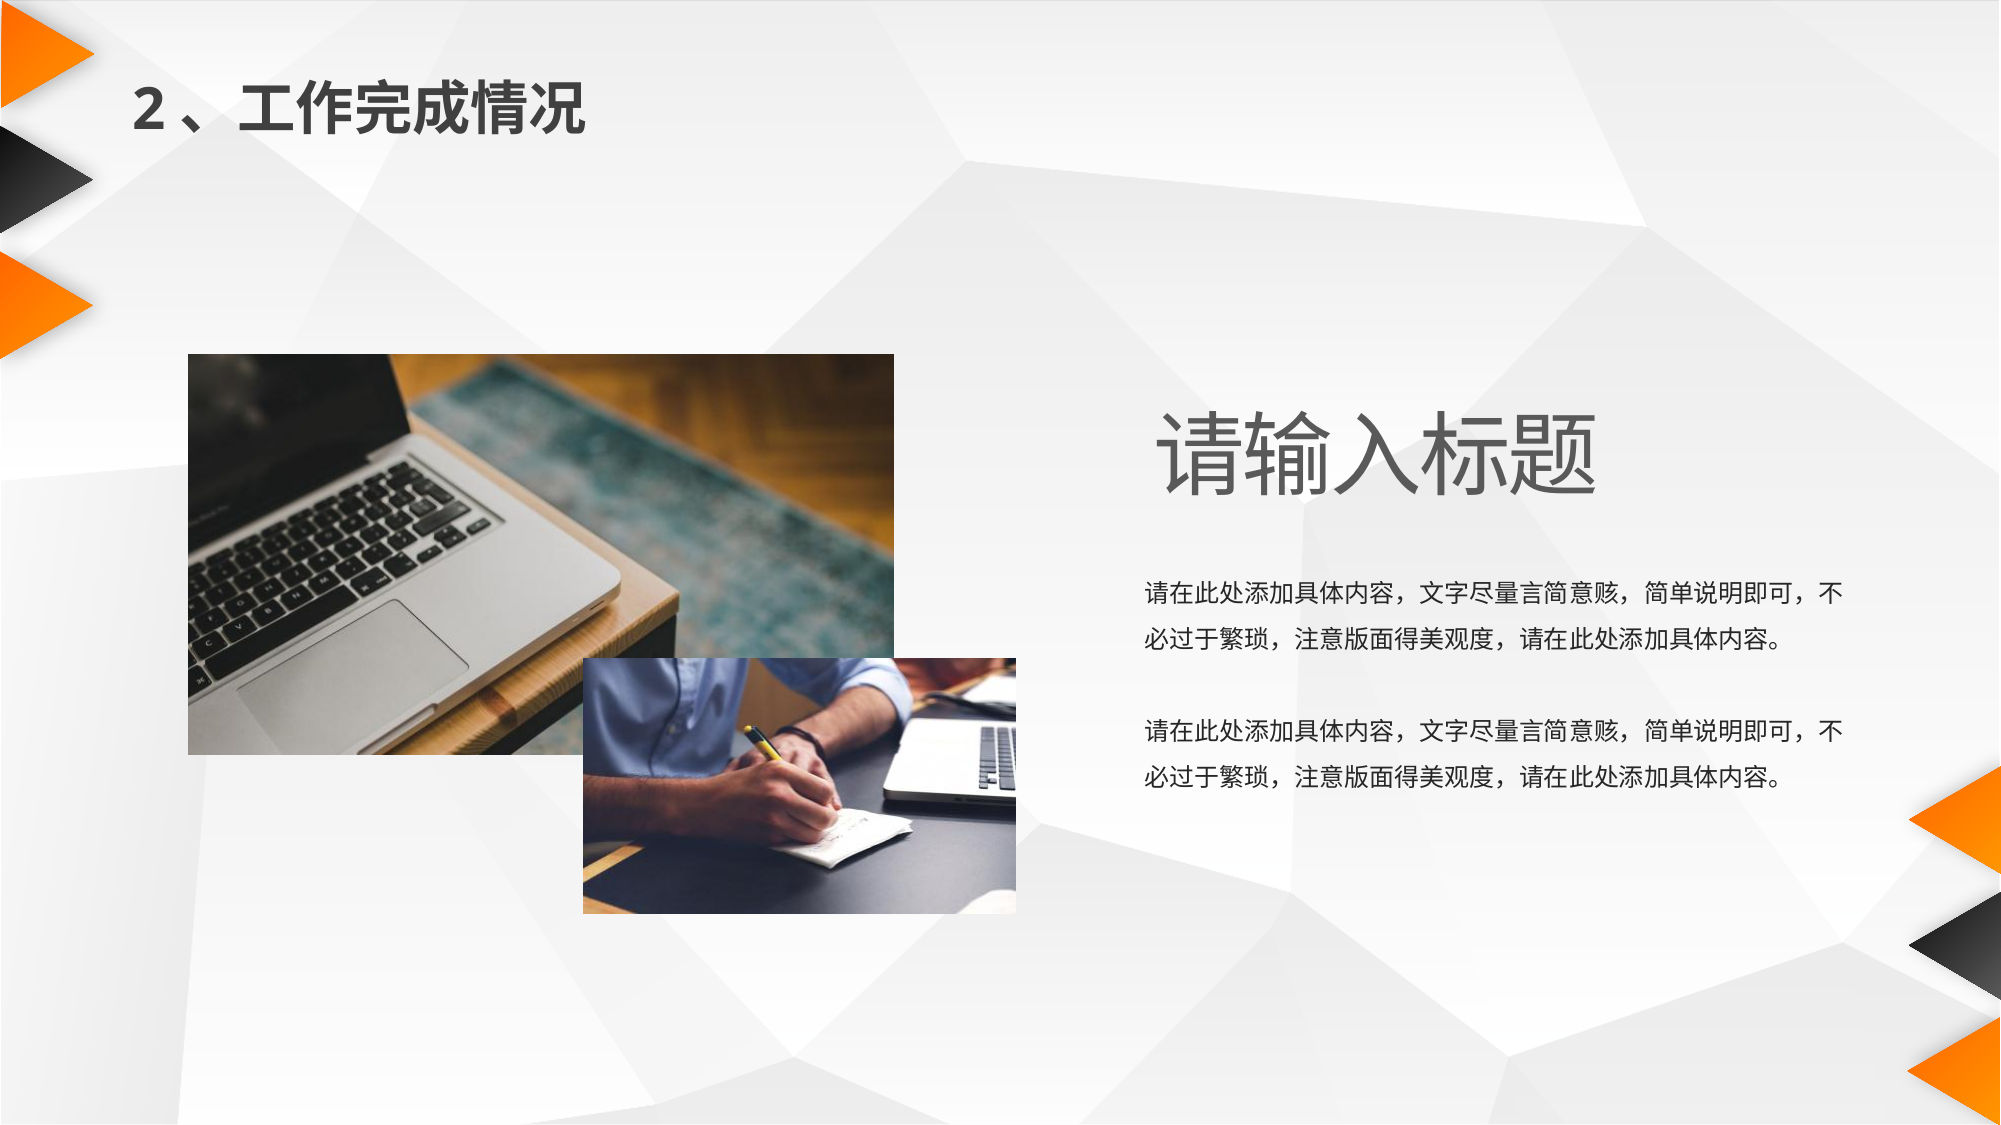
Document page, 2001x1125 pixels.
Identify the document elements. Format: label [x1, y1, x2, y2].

text_box [1775, 898, 2000, 993]
text_box [0, 132, 227, 227]
picture [1, 0, 1999, 1125]
